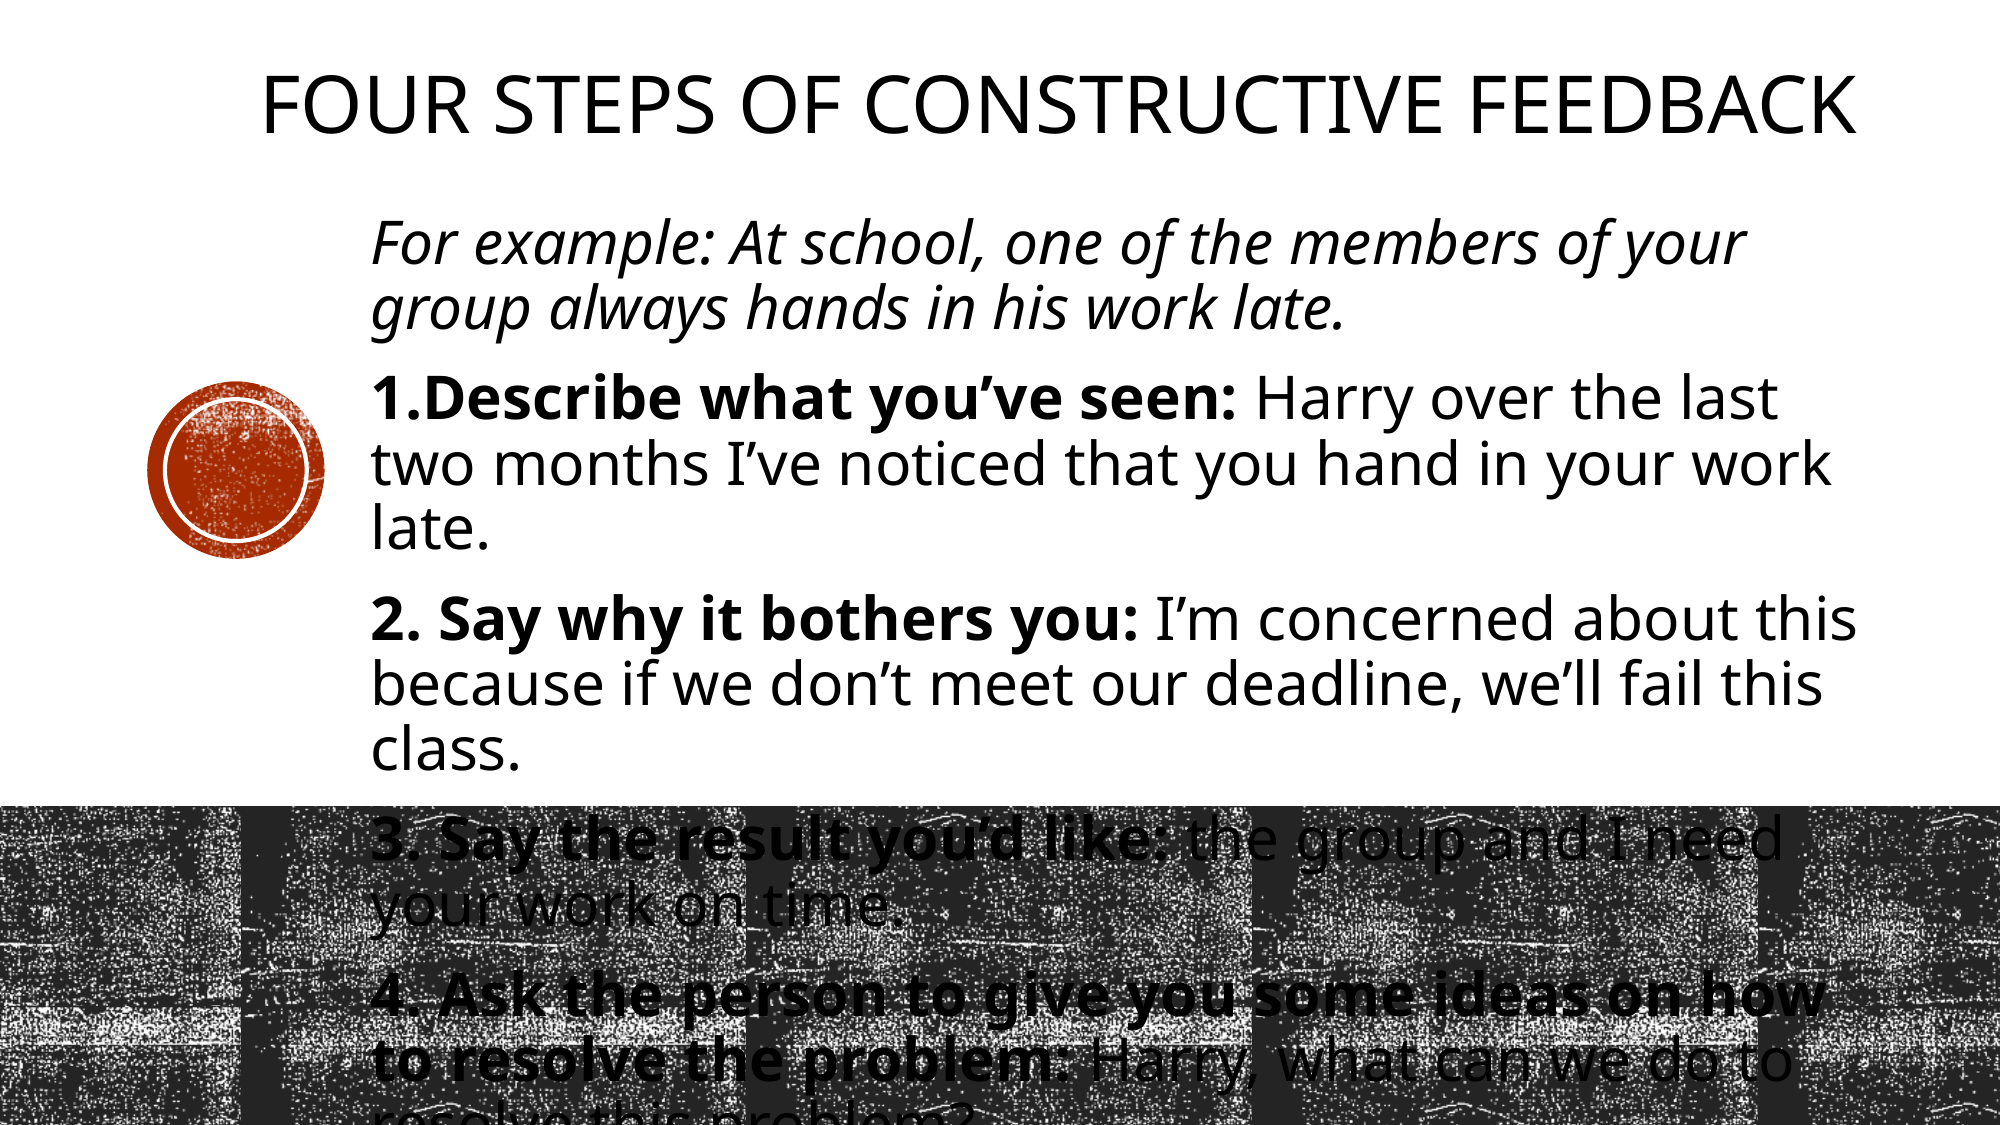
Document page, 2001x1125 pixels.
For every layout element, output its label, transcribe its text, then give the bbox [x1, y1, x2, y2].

title Four steps of constructive feedback [244, 56, 1927, 166]
list For example: At school, one of the members of your group always hands in his work late. 1.Describe what you’ve seen: Harry over the last two months I’ve noticed that you hand in your work late. 2. Say why it bothers you: I’m concerned about this because if we don’t meet our deadline, we’ll fail this class. 3. Say the result you’d like: the group and I need your work on time. 4. Ask the person to give you some ideas on how to resolve the problem: Harry, what can we do to resolve this problem? [355, 204, 1895, 928]
